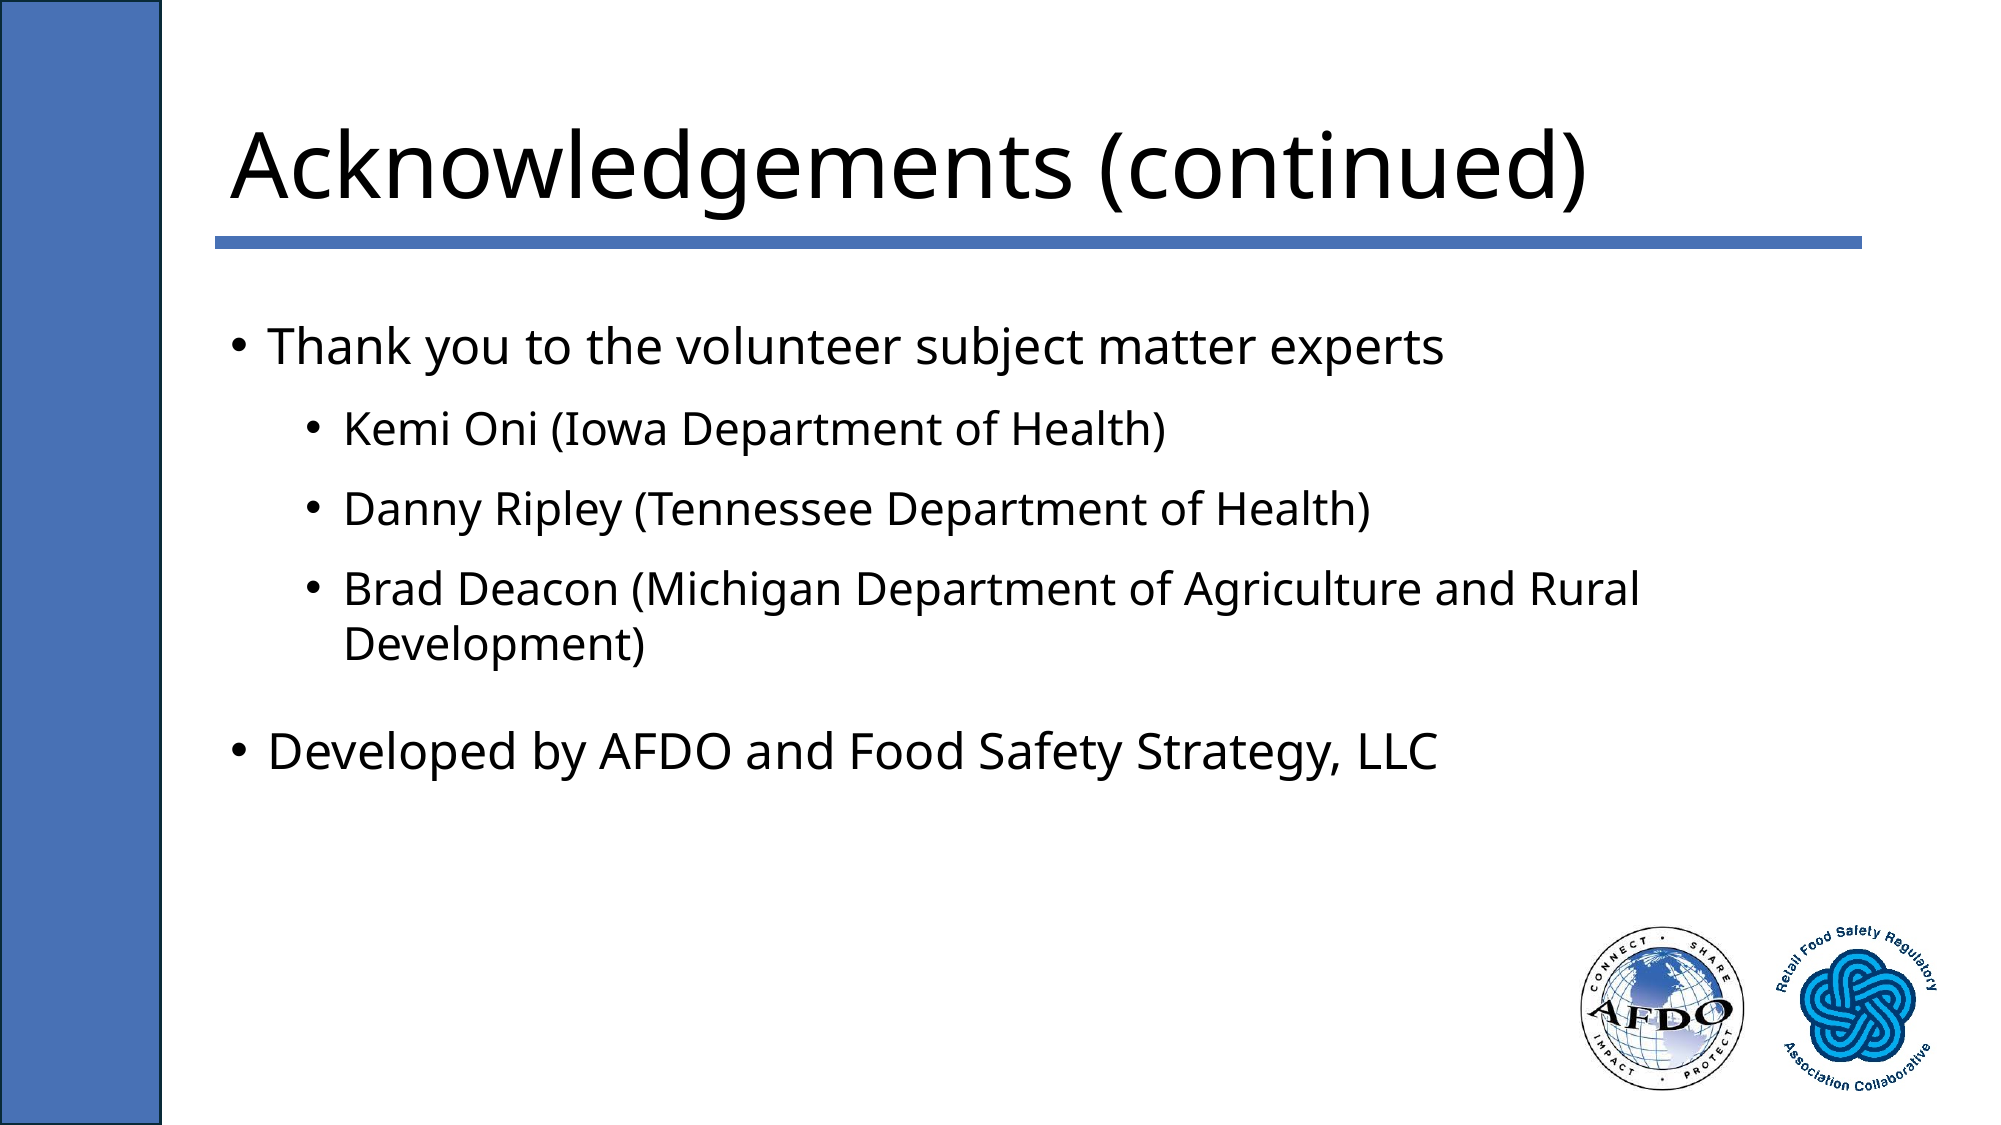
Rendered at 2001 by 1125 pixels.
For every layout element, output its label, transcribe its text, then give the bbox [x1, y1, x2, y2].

title Acknowledgements (continued) [215, 110, 1863, 227]
picture [1579, 925, 1745, 1091]
picture [1776, 925, 1937, 1091]
list Thank you to the volunteer subject matter experts Kemi Oni (Iowa Department of Health) Danny Ripley (Tennessee Department of Health) Brad Deacon (Michigan Department of Agriculture and Rural Development) Developed by AFDO and Food Safety Strategy, LLC [215, 306, 1863, 736]
